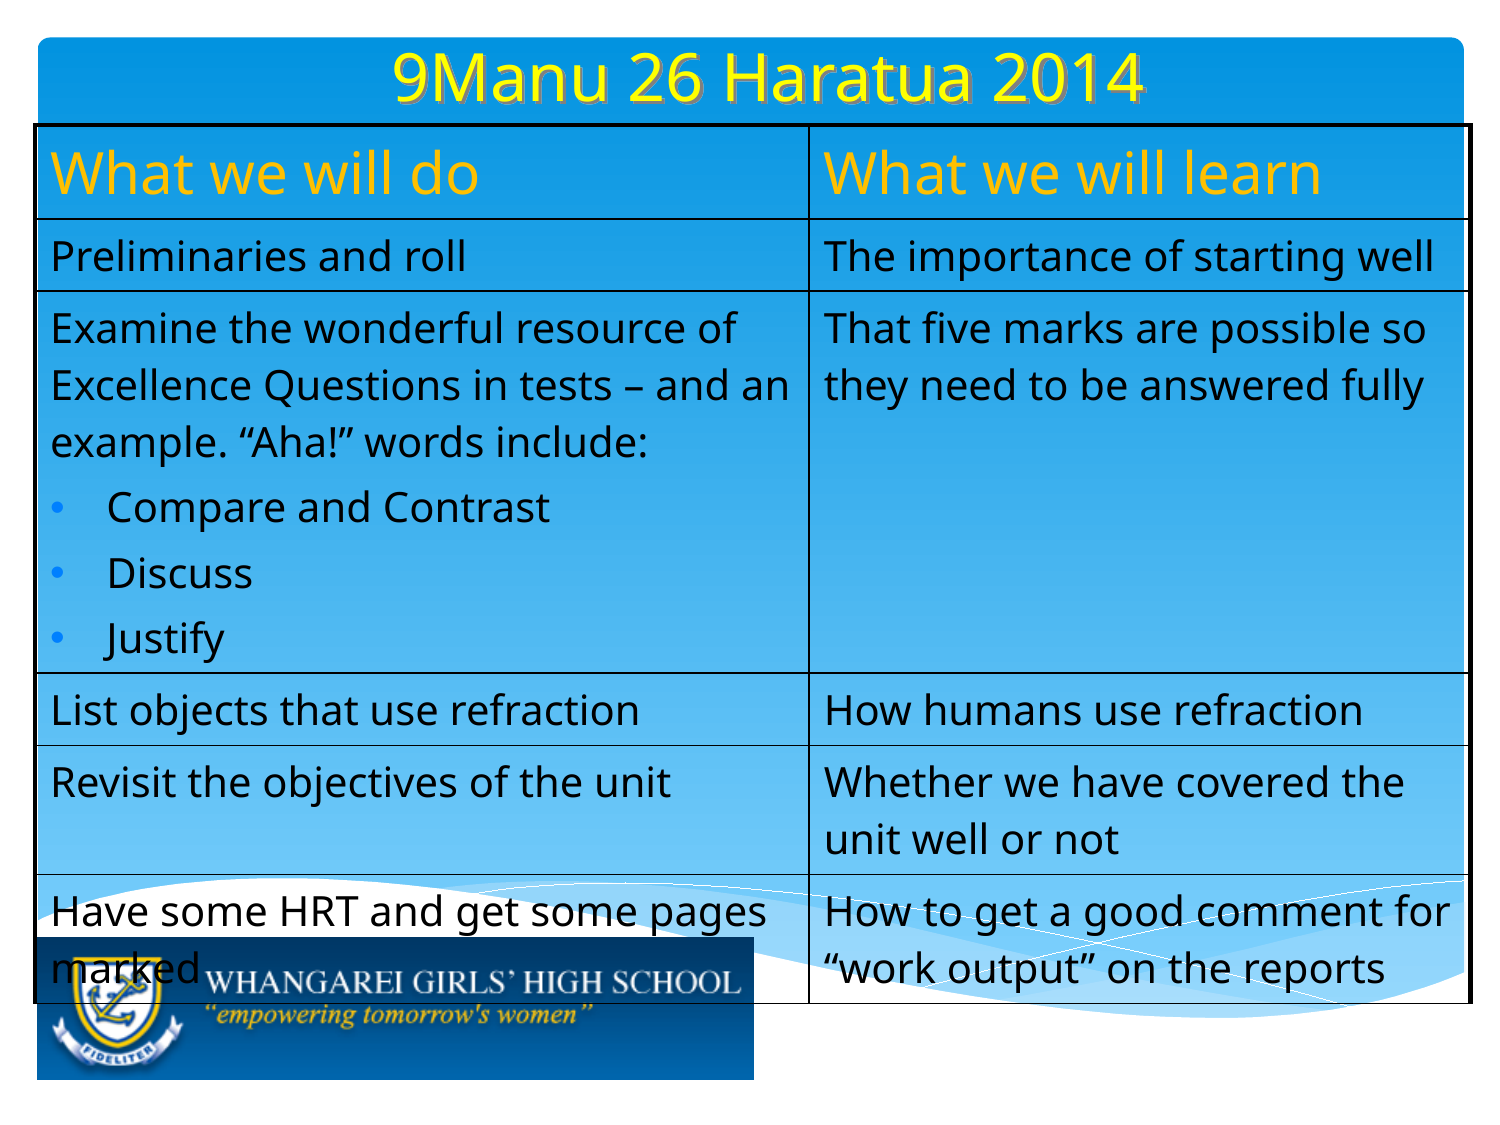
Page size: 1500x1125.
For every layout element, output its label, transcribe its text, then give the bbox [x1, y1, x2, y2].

text_box 9Manu 26 Haratua 2014 [162, 24, 1375, 123]
table_cell Preliminaries and roll [37, 220, 808, 290]
table_cell The importance of starting well [810, 220, 1468, 290]
table_cell Whether we have covered the unit well or not [810, 746, 1468, 874]
table_cell Examine the wonderful resource of Excellence Questions in tests – and an example. “Aha!” words include: Compare and Contrast Discuss Justify [37, 292, 808, 672]
picture [37, 937, 754, 1080]
table_cell How humans use refraction [810, 674, 1468, 745]
table_cell List objects that use refraction [37, 674, 808, 745]
table_header What we will do [37, 127, 808, 218]
table_cell How to get a good comment for “work output” on the reports [810, 875, 1468, 1003]
table_cell That five marks are possible so they need to be answered fully [810, 292, 1468, 672]
table_cell Revisit the objectives of the unit [37, 746, 808, 874]
table_header What we will learn [810, 127, 1468, 218]
table_cell Have some HRT and get some pages marked [37, 875, 808, 1003]
